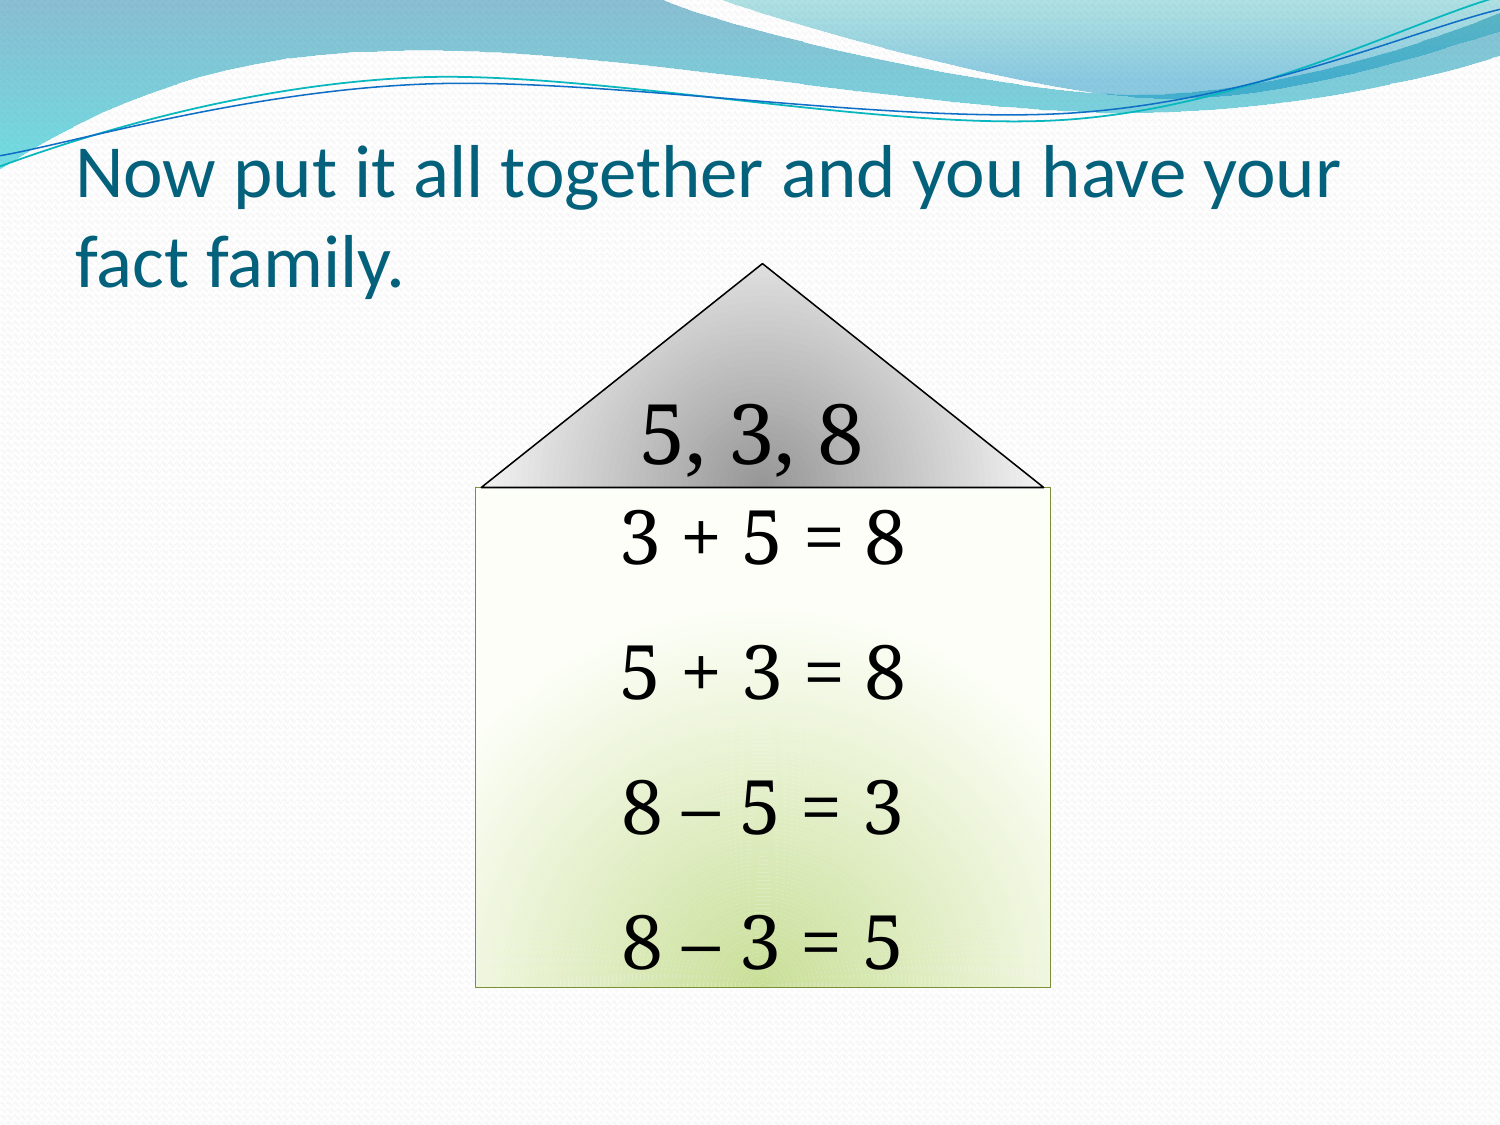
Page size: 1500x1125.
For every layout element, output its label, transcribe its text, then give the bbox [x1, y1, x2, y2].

text_box 3 + 5 = 8 5 + 3 = 8 8 – 5 = 3 8 – 3 = 5 [475, 487, 1051, 988]
text_box 5, 3, 8 [480, 263, 1045, 489]
title Now put it all together and you have your fact family. [75, 115, 1425, 303]
